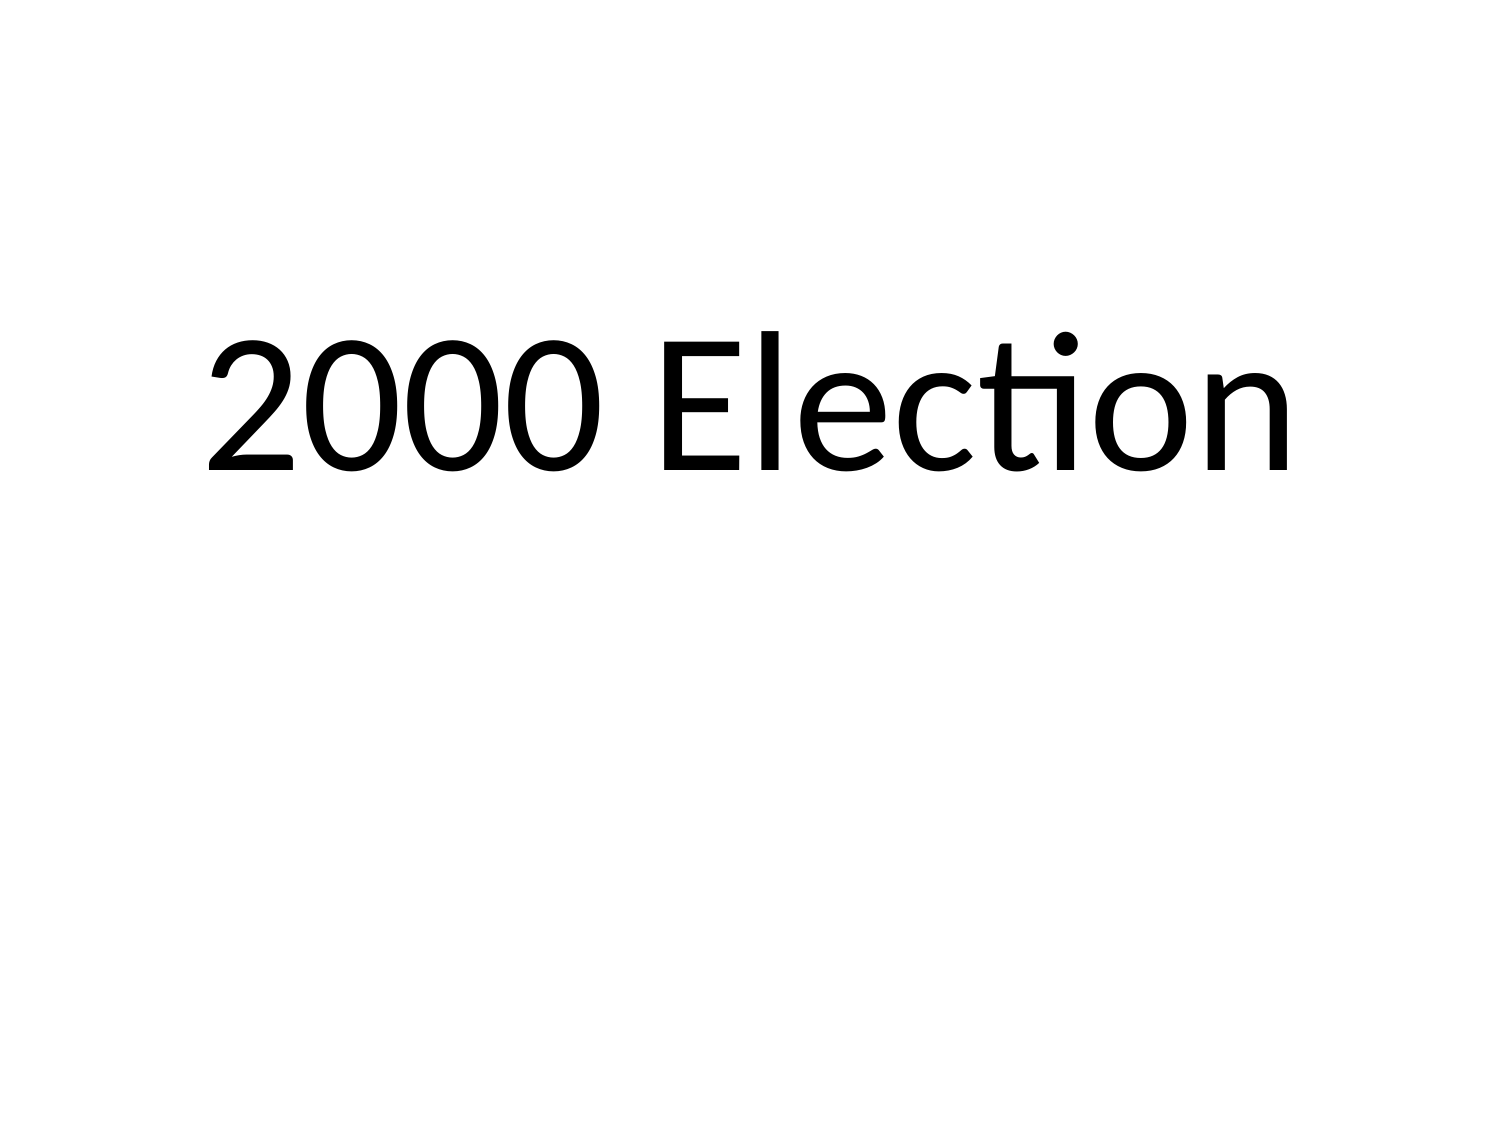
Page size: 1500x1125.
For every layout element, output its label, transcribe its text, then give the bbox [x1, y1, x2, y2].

list 2000 Election [75, 262, 1425, 1005]
